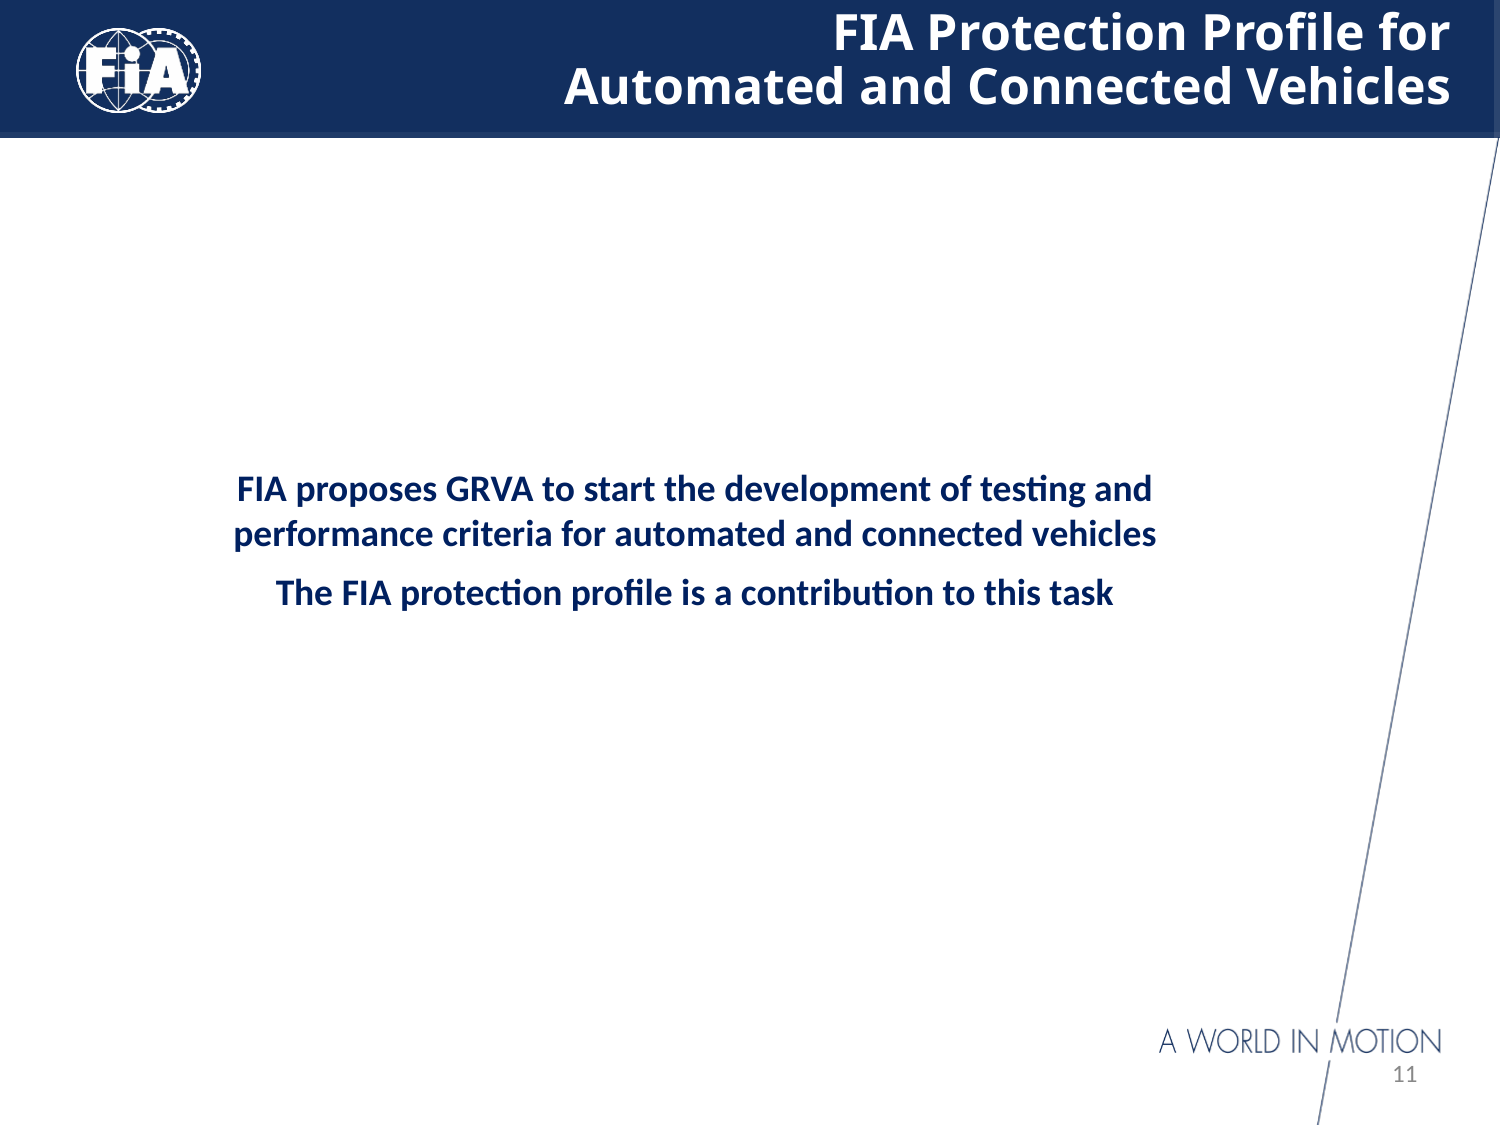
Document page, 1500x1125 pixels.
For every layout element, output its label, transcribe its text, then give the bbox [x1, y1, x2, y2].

list FIA proposes GRVA to start the development of testing and performance criteria for automated and connected vehicles The FIA protection profile is a contribution to this task [158, 455, 1232, 741]
title FIA Protection Profile for Automated and Connected Vehicles [544, 6, 1452, 83]
slide_number 11 [1361, 1050, 1426, 1096]
picture [0, 0, 1500, 1125]
